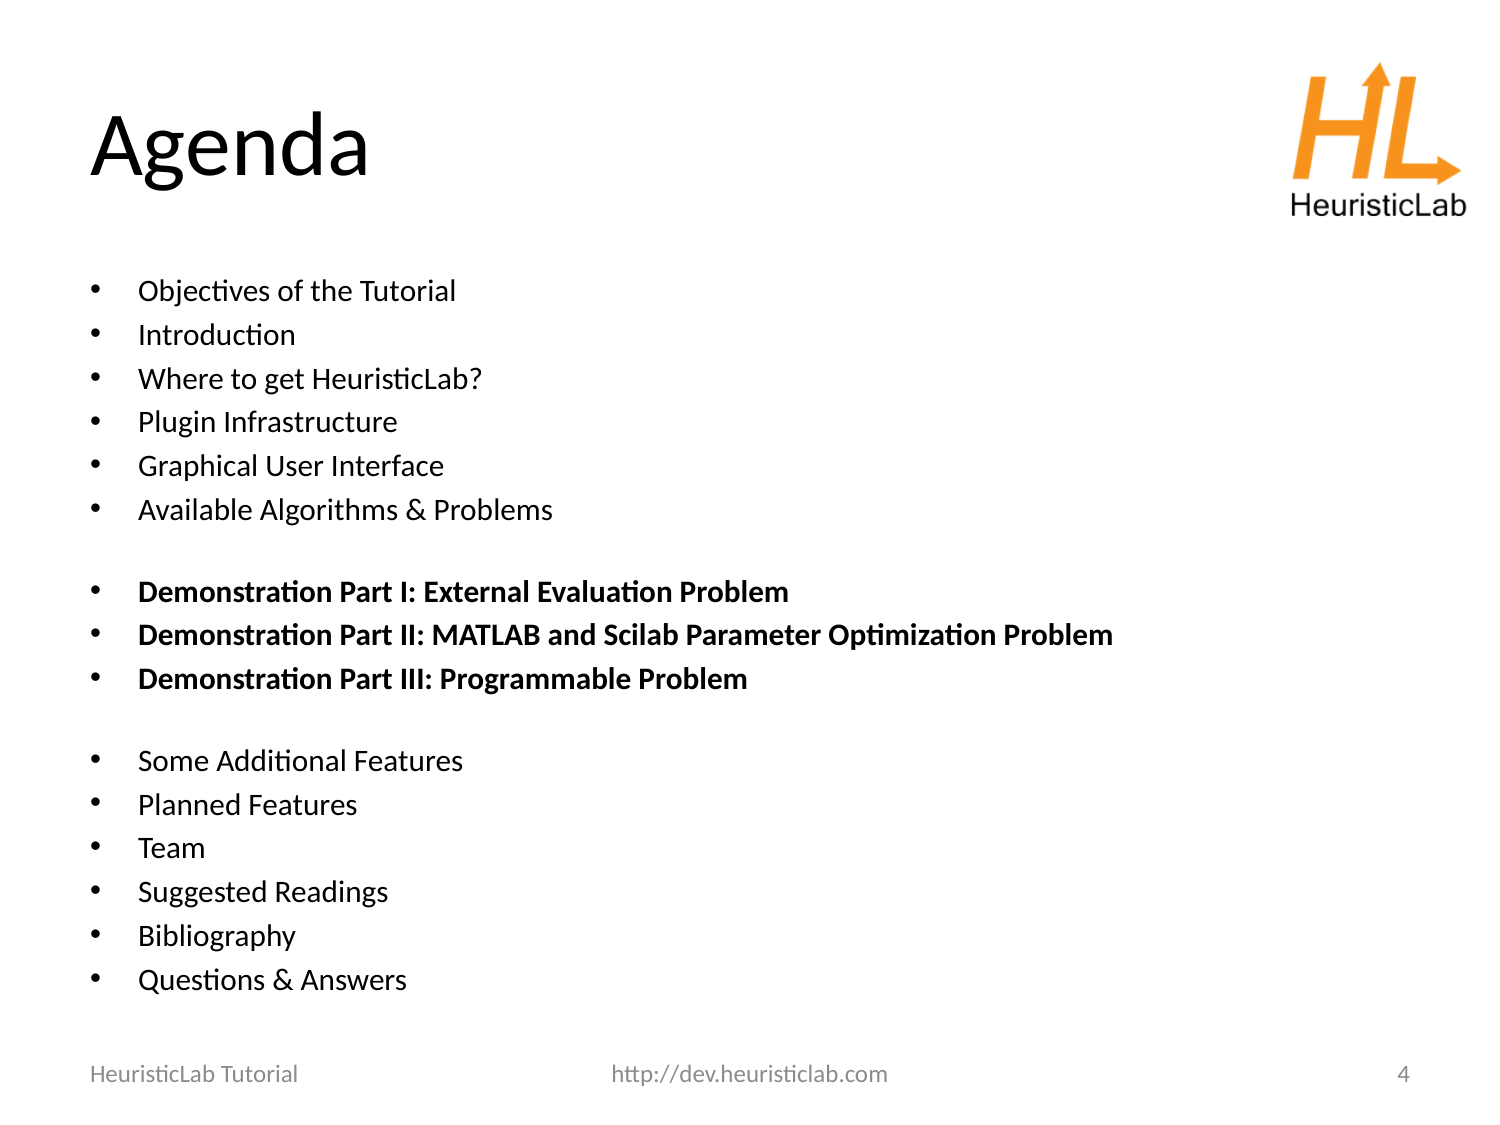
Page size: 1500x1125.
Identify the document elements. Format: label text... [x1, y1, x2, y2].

picture [1281, 27, 1474, 244]
footer http://dev.heuristiclab.com [512, 1042, 988, 1103]
slide_number HeuristicLab Tutorial [75, 1042, 425, 1103]
title Agenda [75, 45, 1282, 233]
list Objectives of the Tutorial Introduction Where to get HeuristicLab? Plugin Infrastructure Graphical User Interface Available Algorithms & Problems Demonstration Part I: External Evaluation Problem Demonstration Part II: MATLAB and Scilab Parameter Optimization Problem Demonstration Part III: Programmable Problem Some Additional Features Planned Features Team Suggested Readings Bibliography Questions & Answers [75, 262, 1425, 1005]
slide_number 4 [1074, 1042, 1425, 1103]
